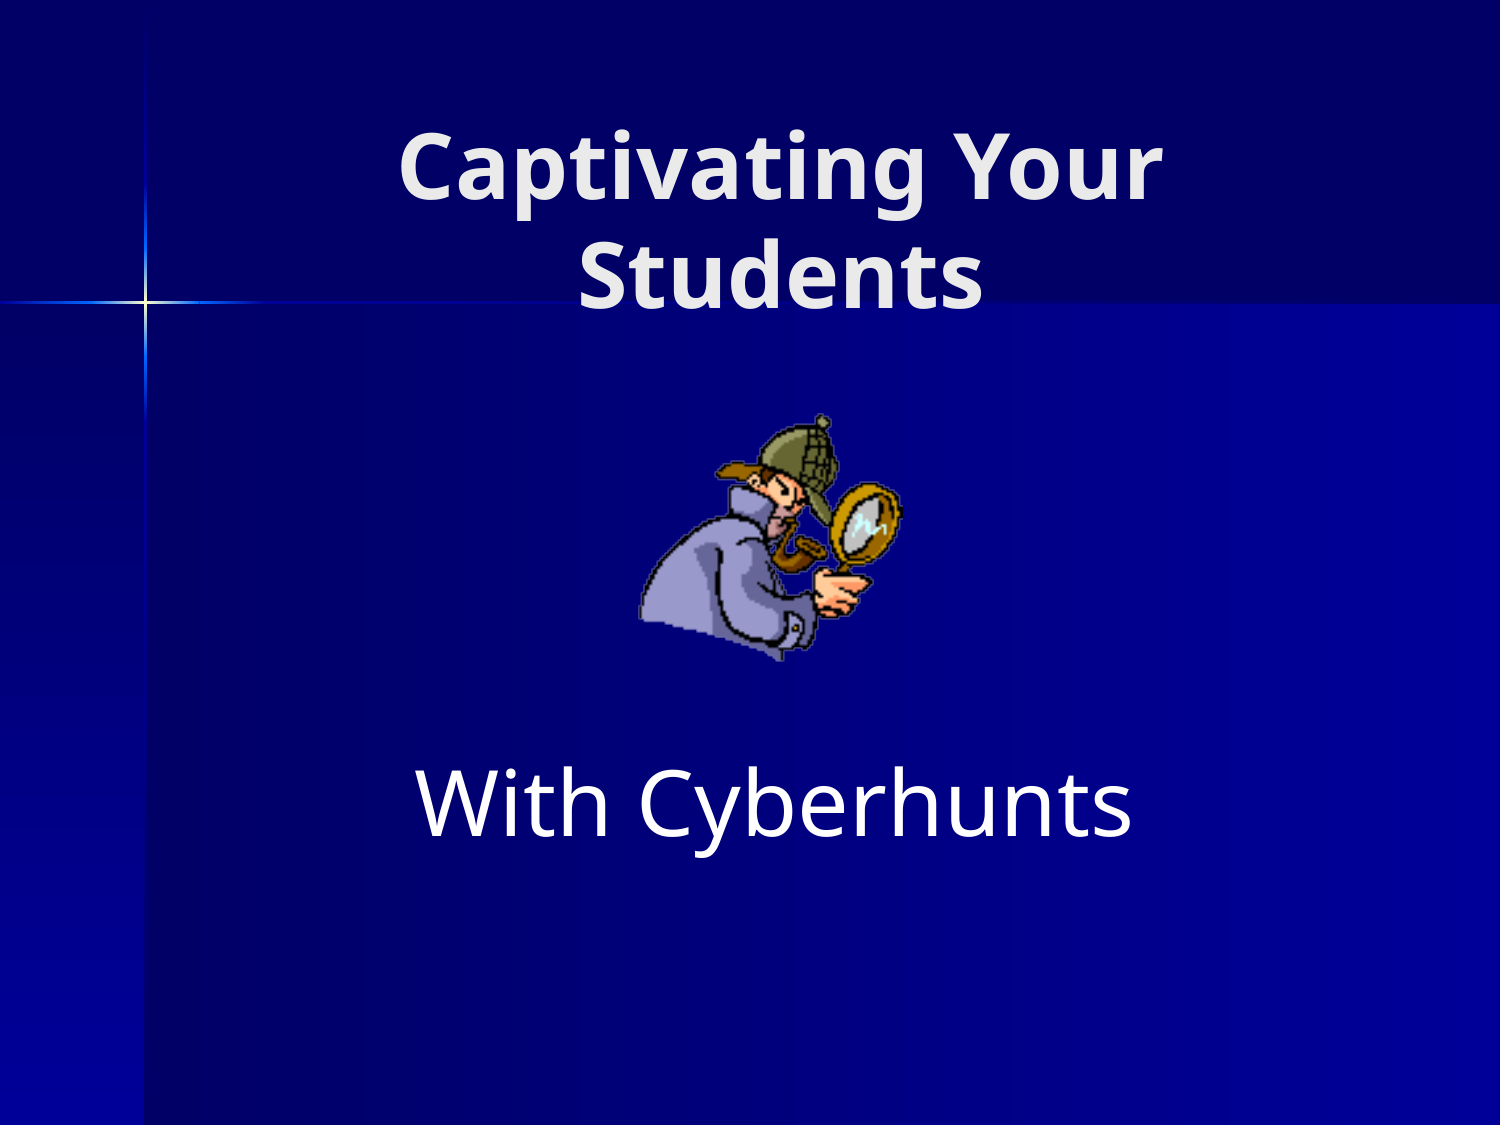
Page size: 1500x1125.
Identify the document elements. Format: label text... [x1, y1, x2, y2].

picture [637, 412, 903, 688]
subtitle With Cyberhunts [249, 737, 1301, 1026]
title Captivating Your Students [199, 99, 1363, 336]
